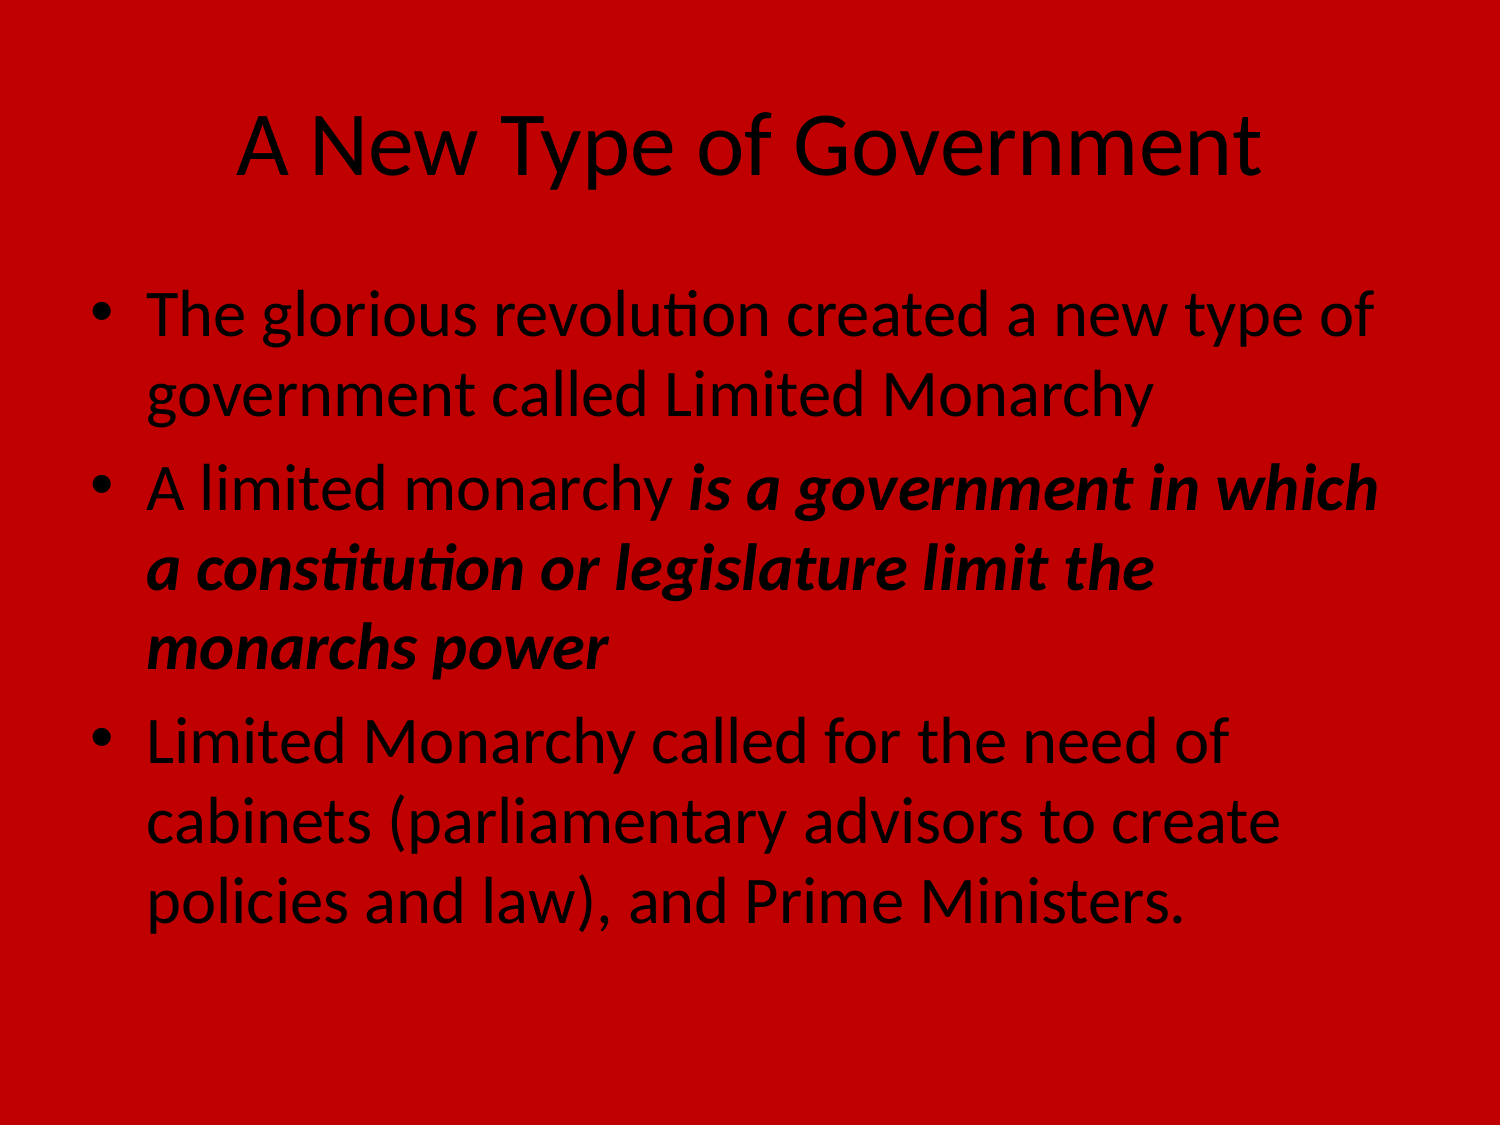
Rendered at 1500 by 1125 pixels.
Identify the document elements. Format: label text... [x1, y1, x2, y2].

title A New Type of Government [75, 45, 1425, 233]
list The glorious revolution created a new type of government called Limited Monarchy A limited monarchy is a government in which a constitution or legislature limit the monarchs power Limited Monarchy called for the need of cabinets (parliamentary advisors to create policies and law), and Prime Ministers. [75, 262, 1425, 1005]
